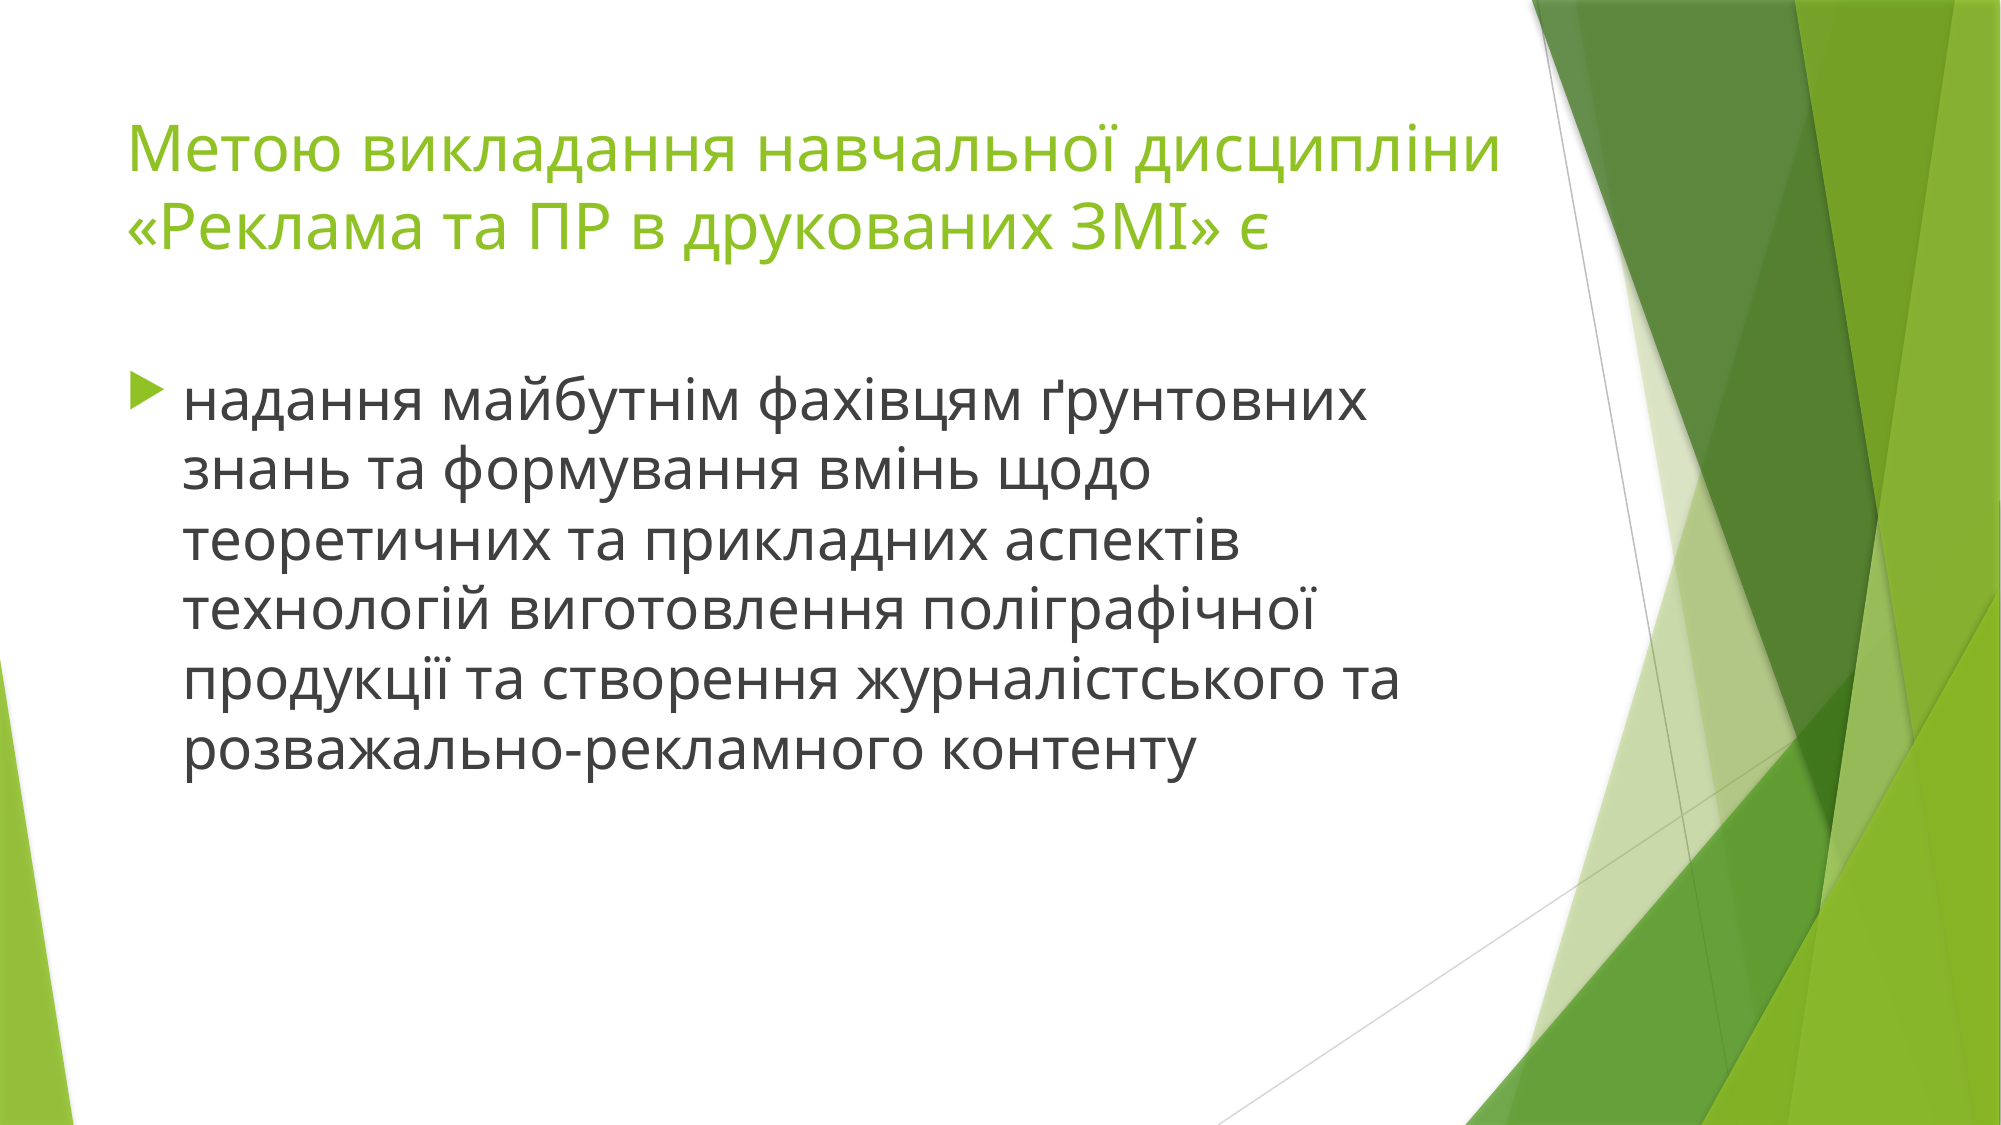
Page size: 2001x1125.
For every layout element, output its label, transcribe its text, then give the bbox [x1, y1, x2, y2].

title Метою викладання навчальної дисципліни «Реклама та ПР в друкованих ЗМІ» є [111, 99, 1522, 317]
list надання майбутнім фахівцям ґрунтовних знань та формування вмінь щодо теоретичних та прикладних аспектів технологій виготовлення поліграфічної продукції та створення журналістського та розважально-рекламного контенту [111, 354, 1522, 992]
